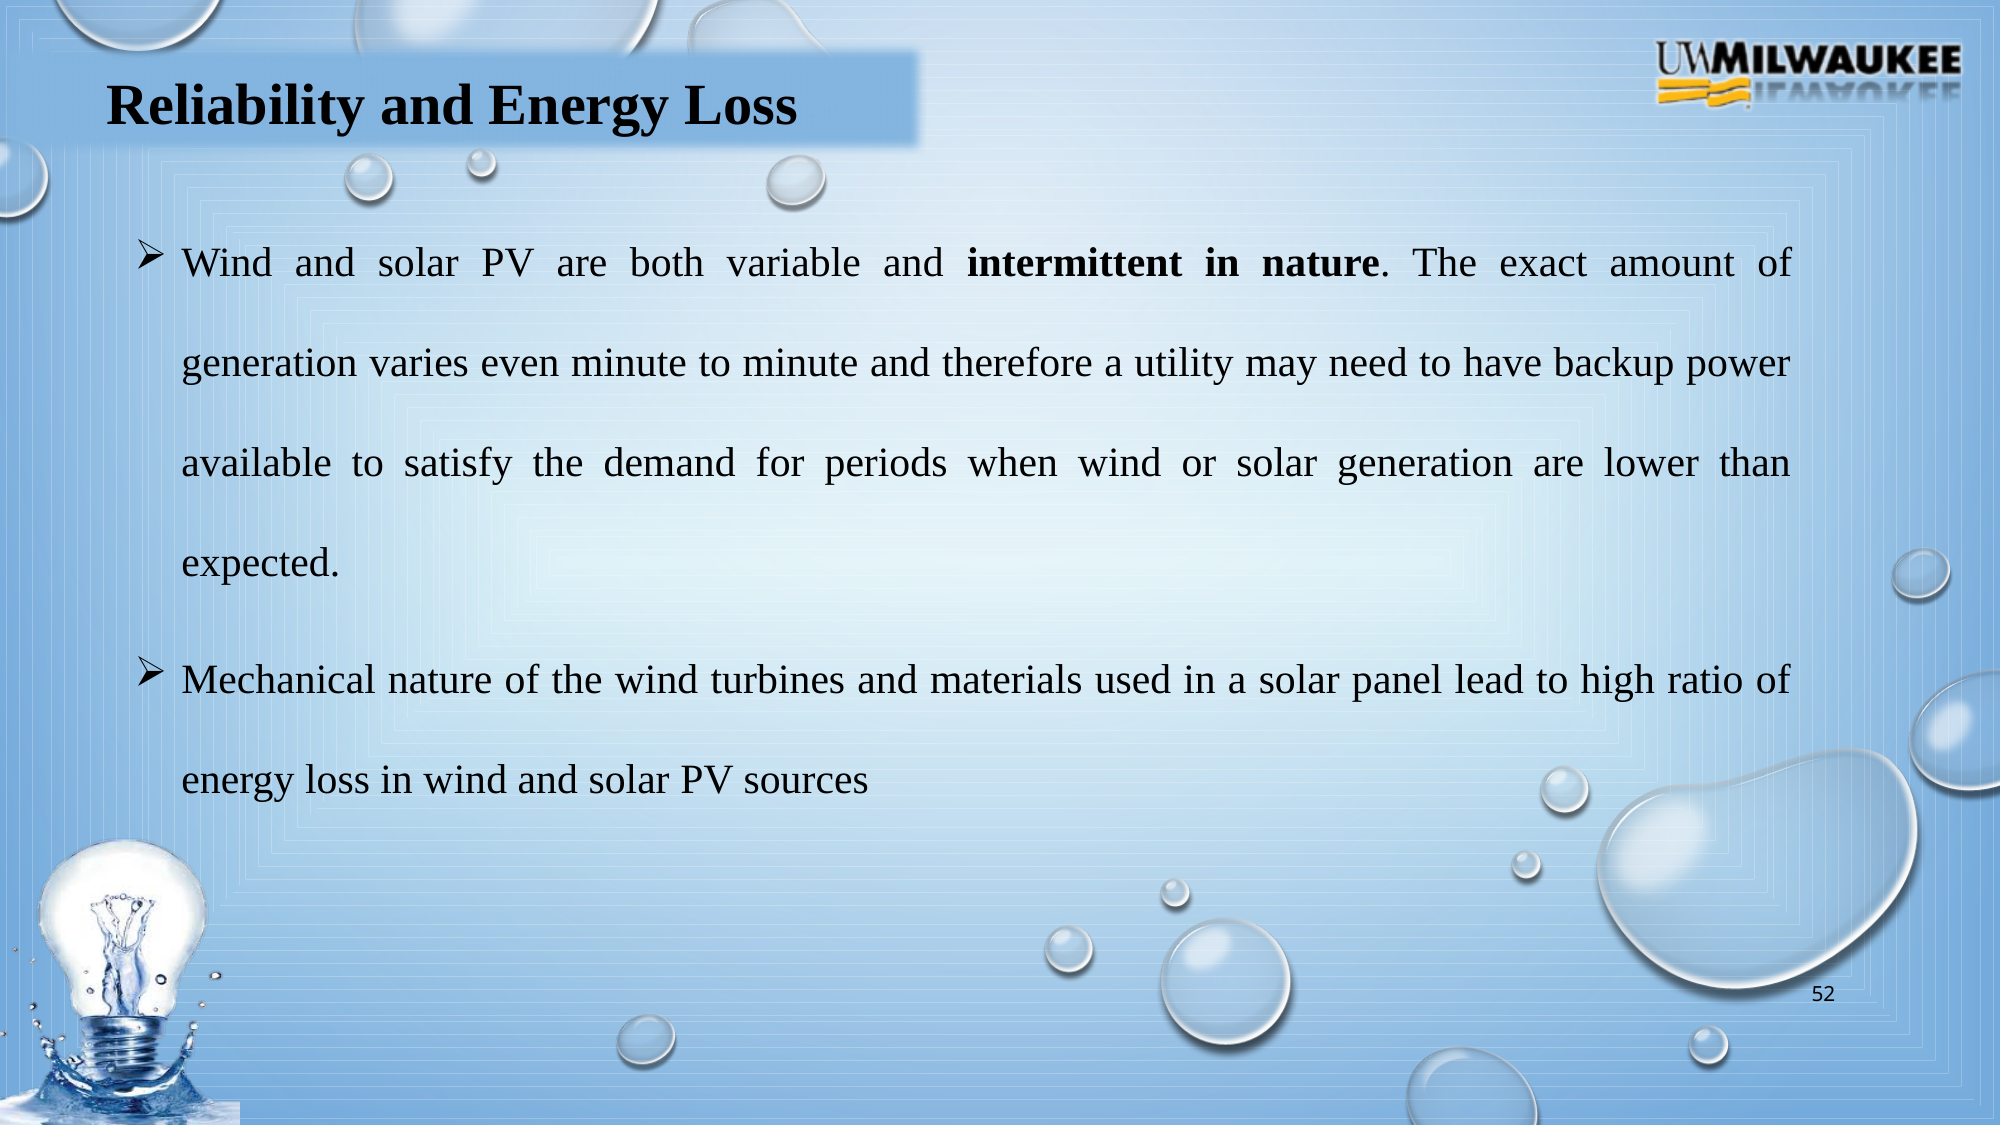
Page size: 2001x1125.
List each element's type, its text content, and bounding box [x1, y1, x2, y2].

text_box Reliability and Energy Loss [17, 58, 910, 138]
picture [0, 0, 2000, 1125]
text_box Wind and solar PV are both variable and intermittent in nature. The exact amount of generation varies even minute to minute and therefore a utility may need to have backup power available to satisfy the demand for periods when wind or solar generation are lower than expected. Mechanical nature of the wind turbines and materials used in a solar panel lead to high ratio of energy loss in wind and solar PV sources [119, 177, 1808, 916]
slide_number 52 [1724, 965, 1851, 1025]
